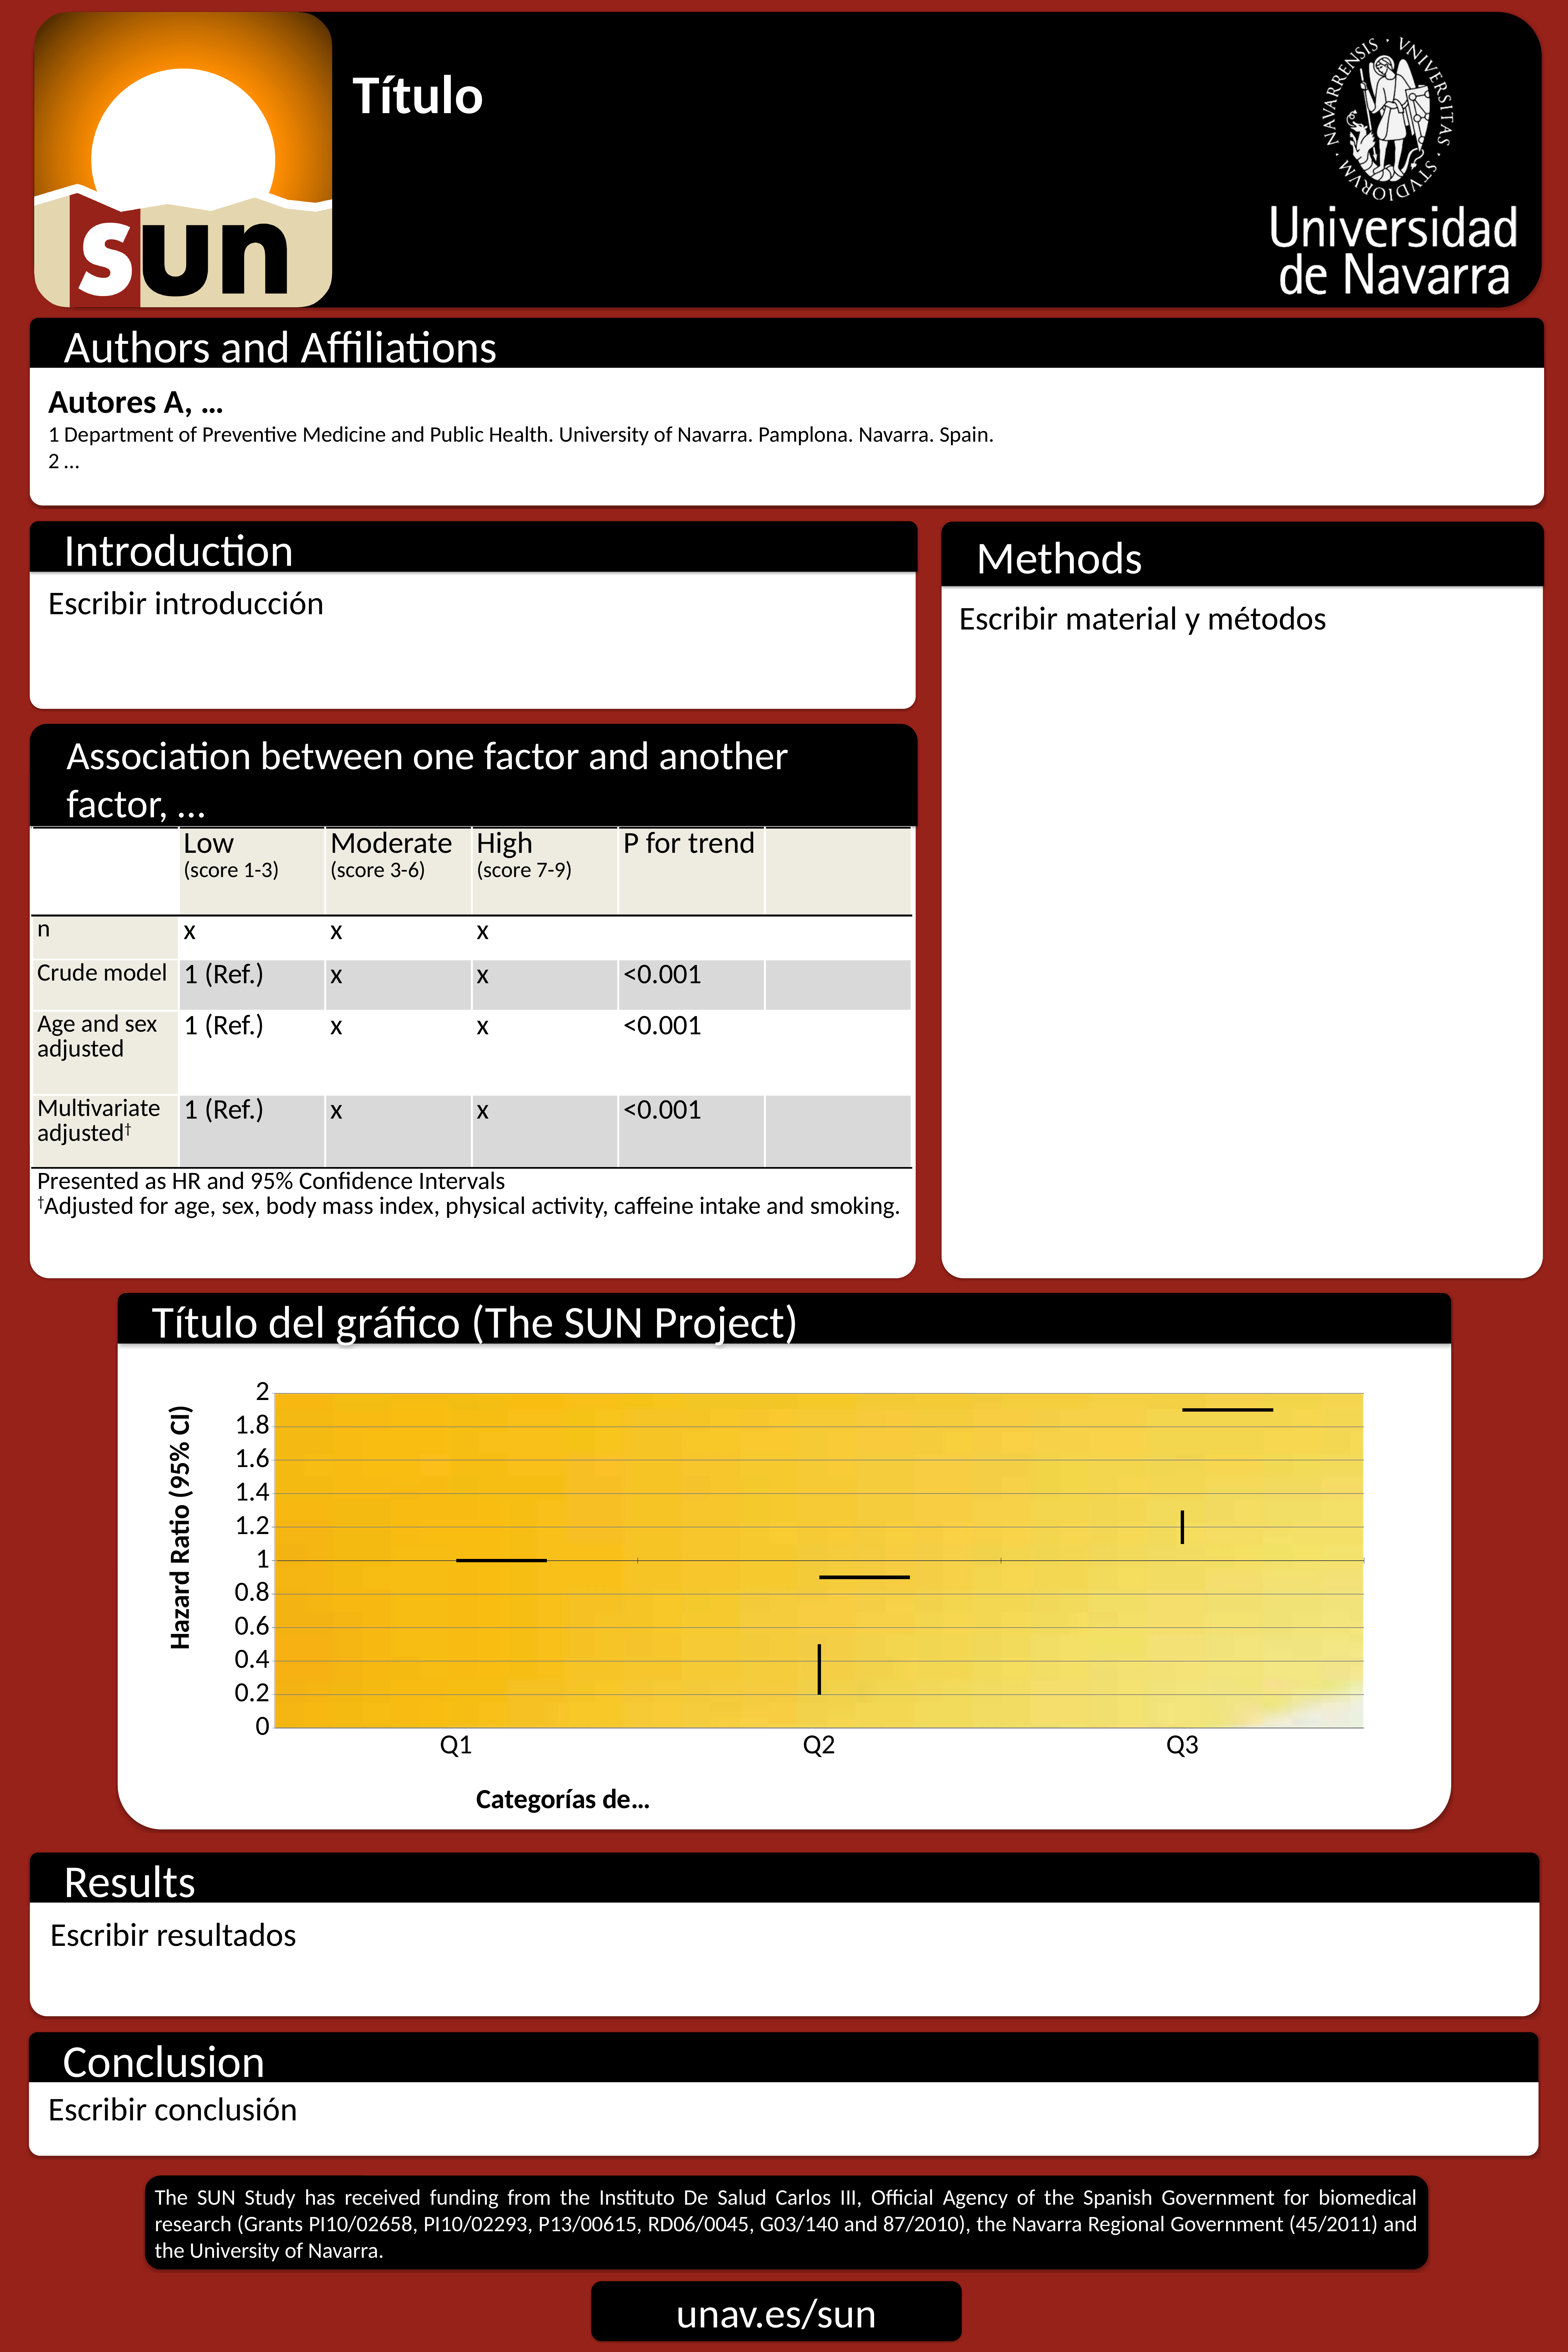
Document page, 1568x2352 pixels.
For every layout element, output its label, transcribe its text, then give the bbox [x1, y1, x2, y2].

text_box Título [347, 56, 1240, 127]
chart [137, 1341, 1396, 1824]
picture [34, 12, 332, 307]
picture [1242, 11, 1536, 307]
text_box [30, 724, 918, 1278]
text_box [30, 318, 1544, 505]
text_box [30, 1853, 1539, 2016]
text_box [941, 522, 1544, 1278]
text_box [30, 521, 918, 709]
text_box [118, 1293, 1451, 1829]
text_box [29, 2032, 1538, 2156]
